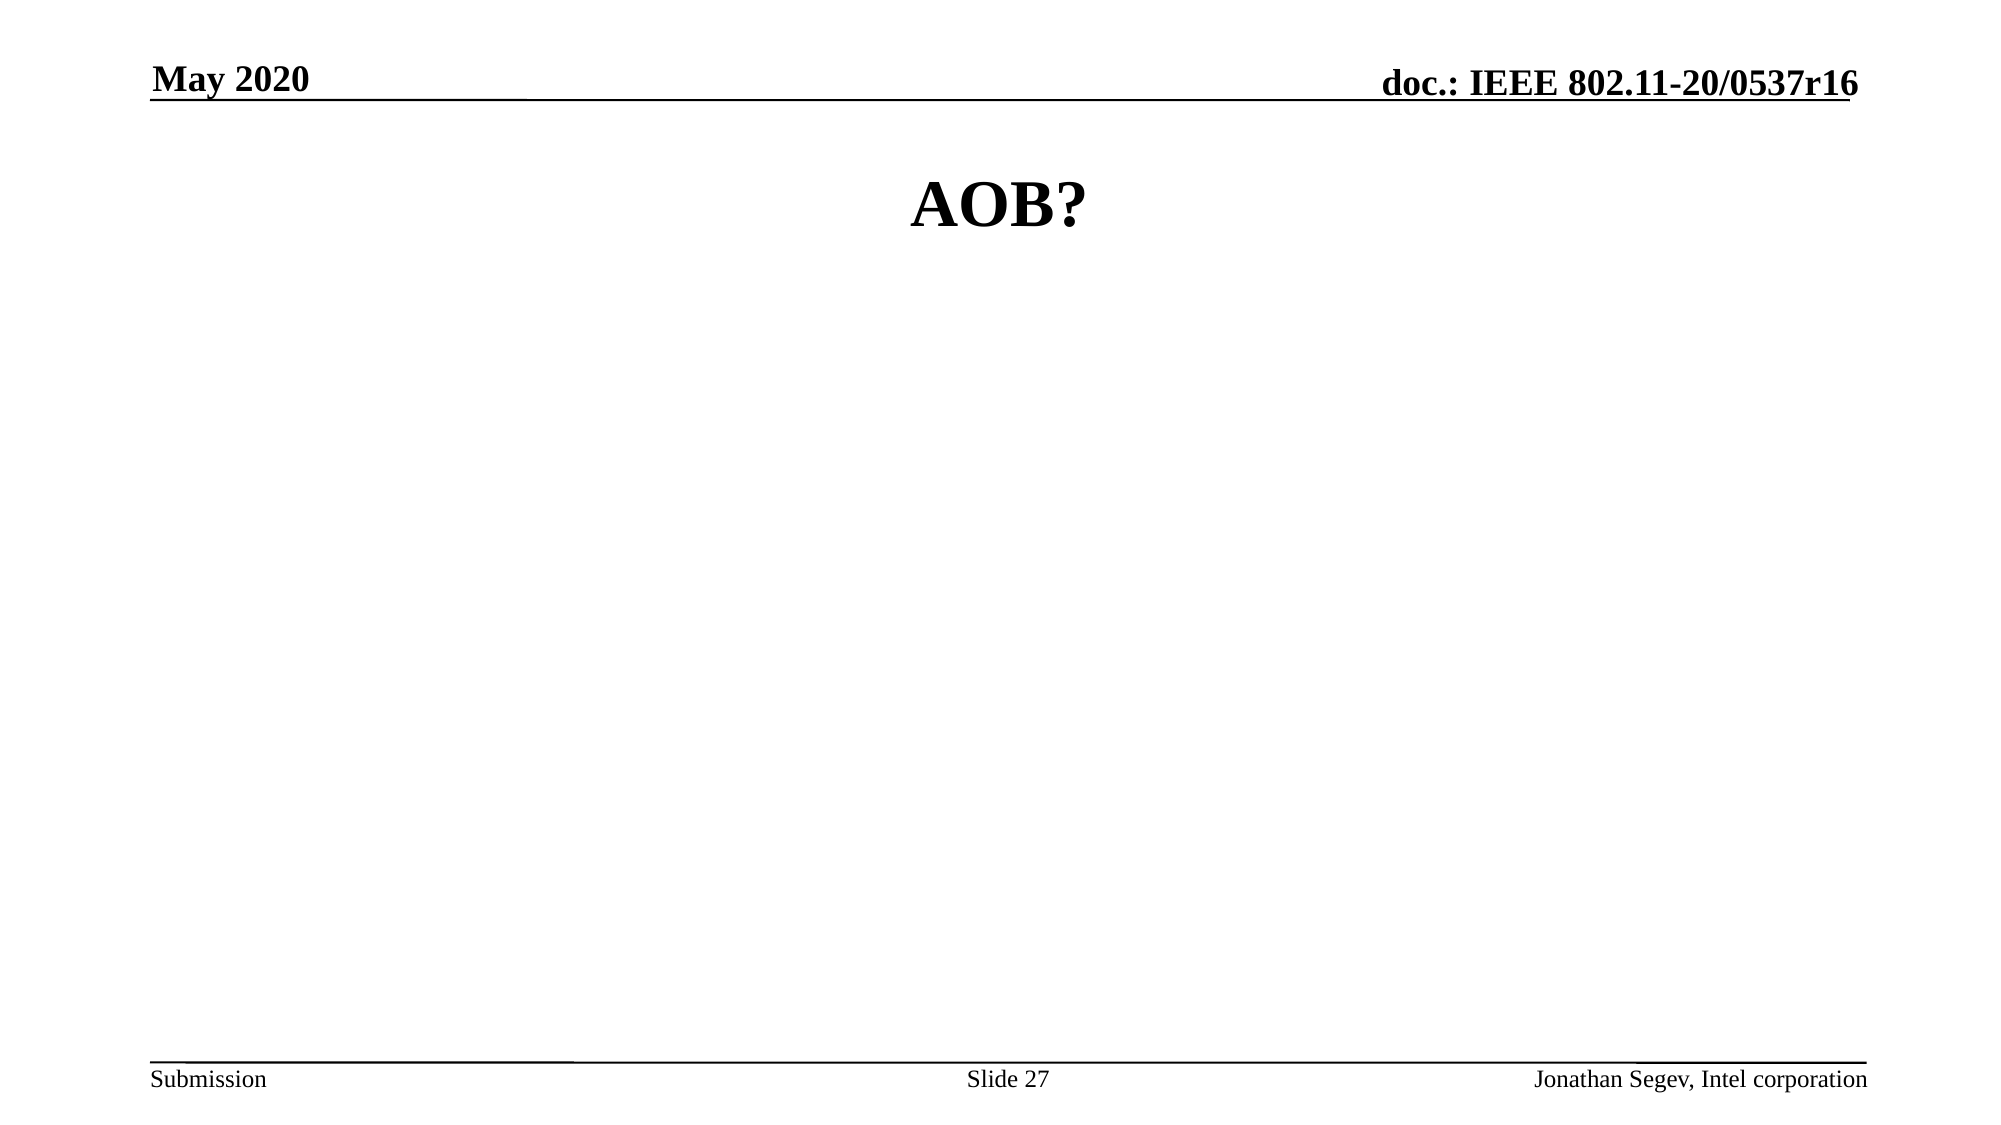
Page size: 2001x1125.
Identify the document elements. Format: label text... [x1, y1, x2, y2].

title AOB? [149, 112, 1850, 288]
slide_number Slide 27 [950, 1061, 1067, 1123]
footer Jonathan Segev, Intel corporation [1171, 1061, 1869, 1093]
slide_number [152, 54, 563, 100]
